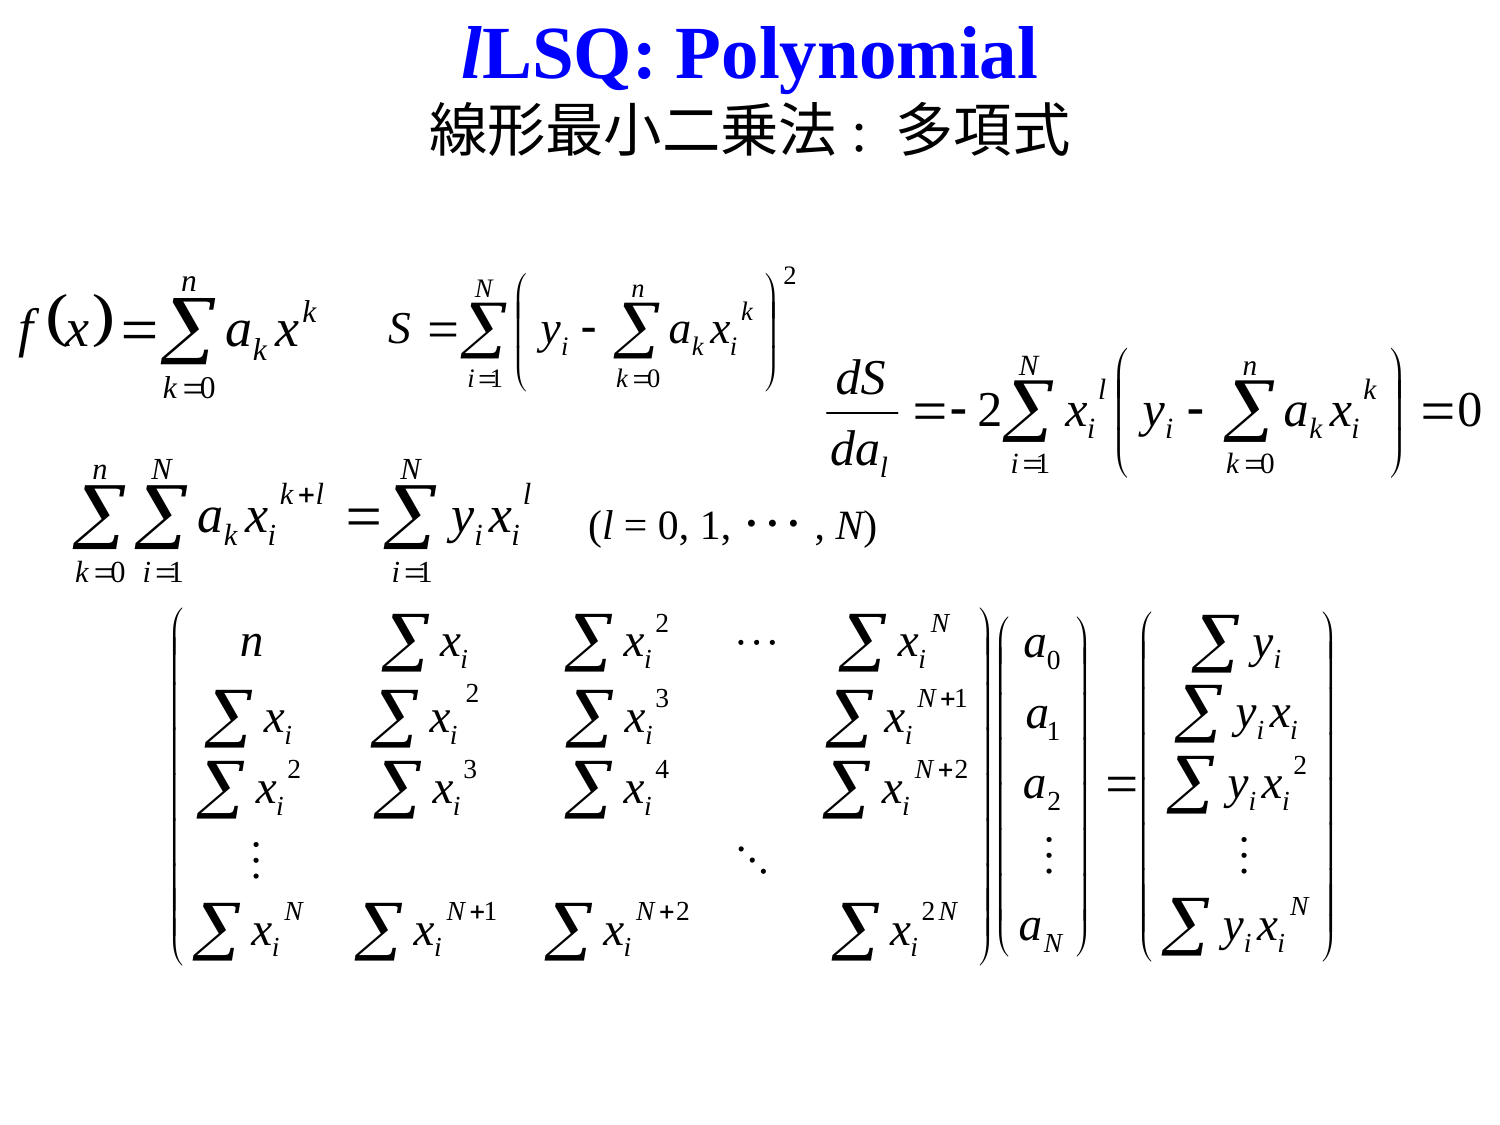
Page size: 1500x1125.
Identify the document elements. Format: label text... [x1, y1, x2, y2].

text_box lLSQ: Polynomial 線形最小二乗法: 多項式 [0, 0, 1500, 167]
text_box (l = 0, 1,･･･, N) [573, 490, 893, 556]
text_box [0, 256, 334, 411]
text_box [163, 597, 1347, 977]
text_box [818, 337, 1491, 490]
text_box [380, 256, 810, 402]
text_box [64, 444, 547, 594]
